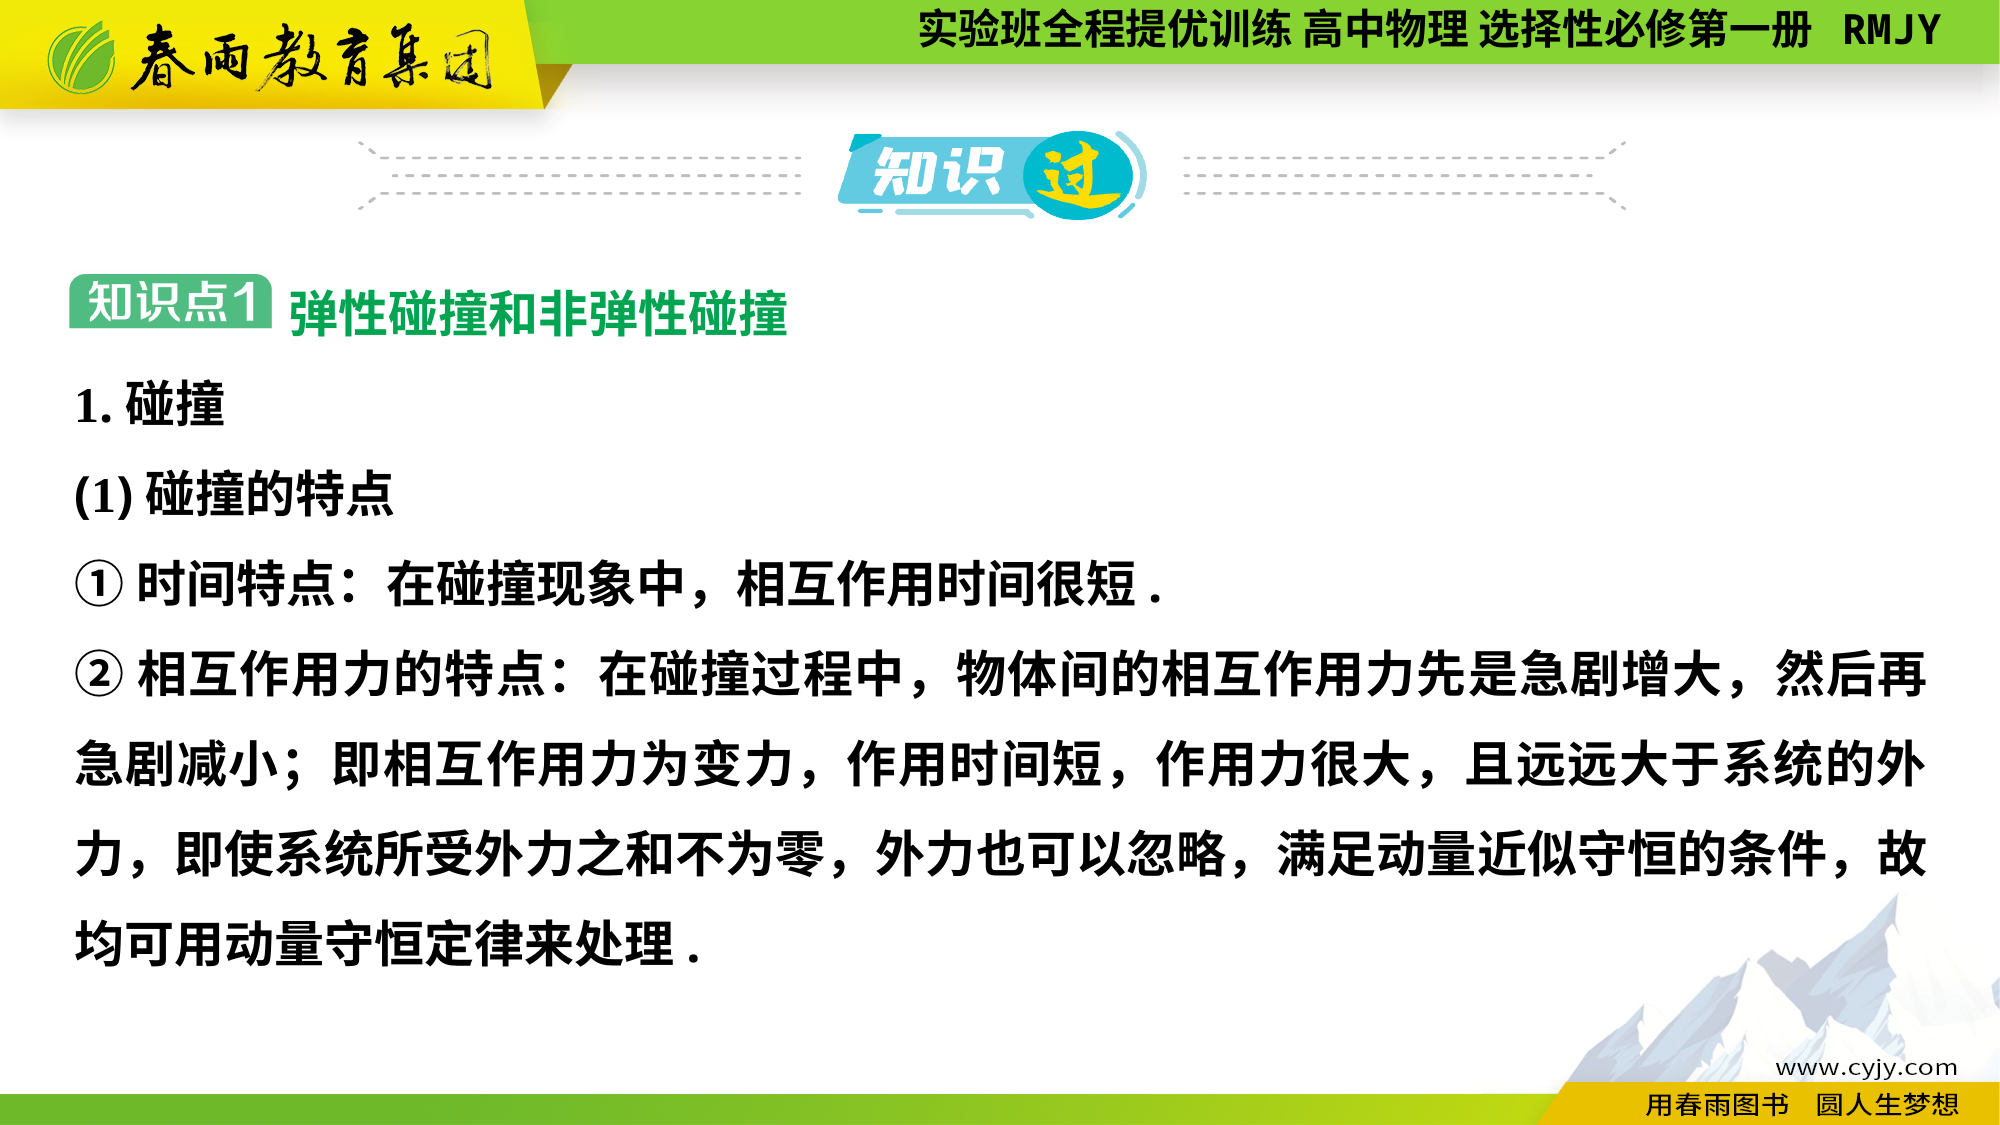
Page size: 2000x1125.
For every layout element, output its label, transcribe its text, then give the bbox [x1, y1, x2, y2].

picture [0, 0, 2000, 1125]
list 弹性碰撞和非弹性碰撞 1.碰撞 (1)碰撞的特点 ①时间特点：在碰撞现象中，相互作用时间很短. ②相互作用力的特点：在碰撞过程中，物体间的相互作用力先是急剧增大，然后再急剧减小；即相互作用力为变力，作用时间短，作用力很大，且远远大于系统的外力，即使系统所受外力之和不为零，外力也可以忽略，满足动量近似守恒的条件，故均可用动量守恒定律来处理. [59, 244, 1944, 976]
